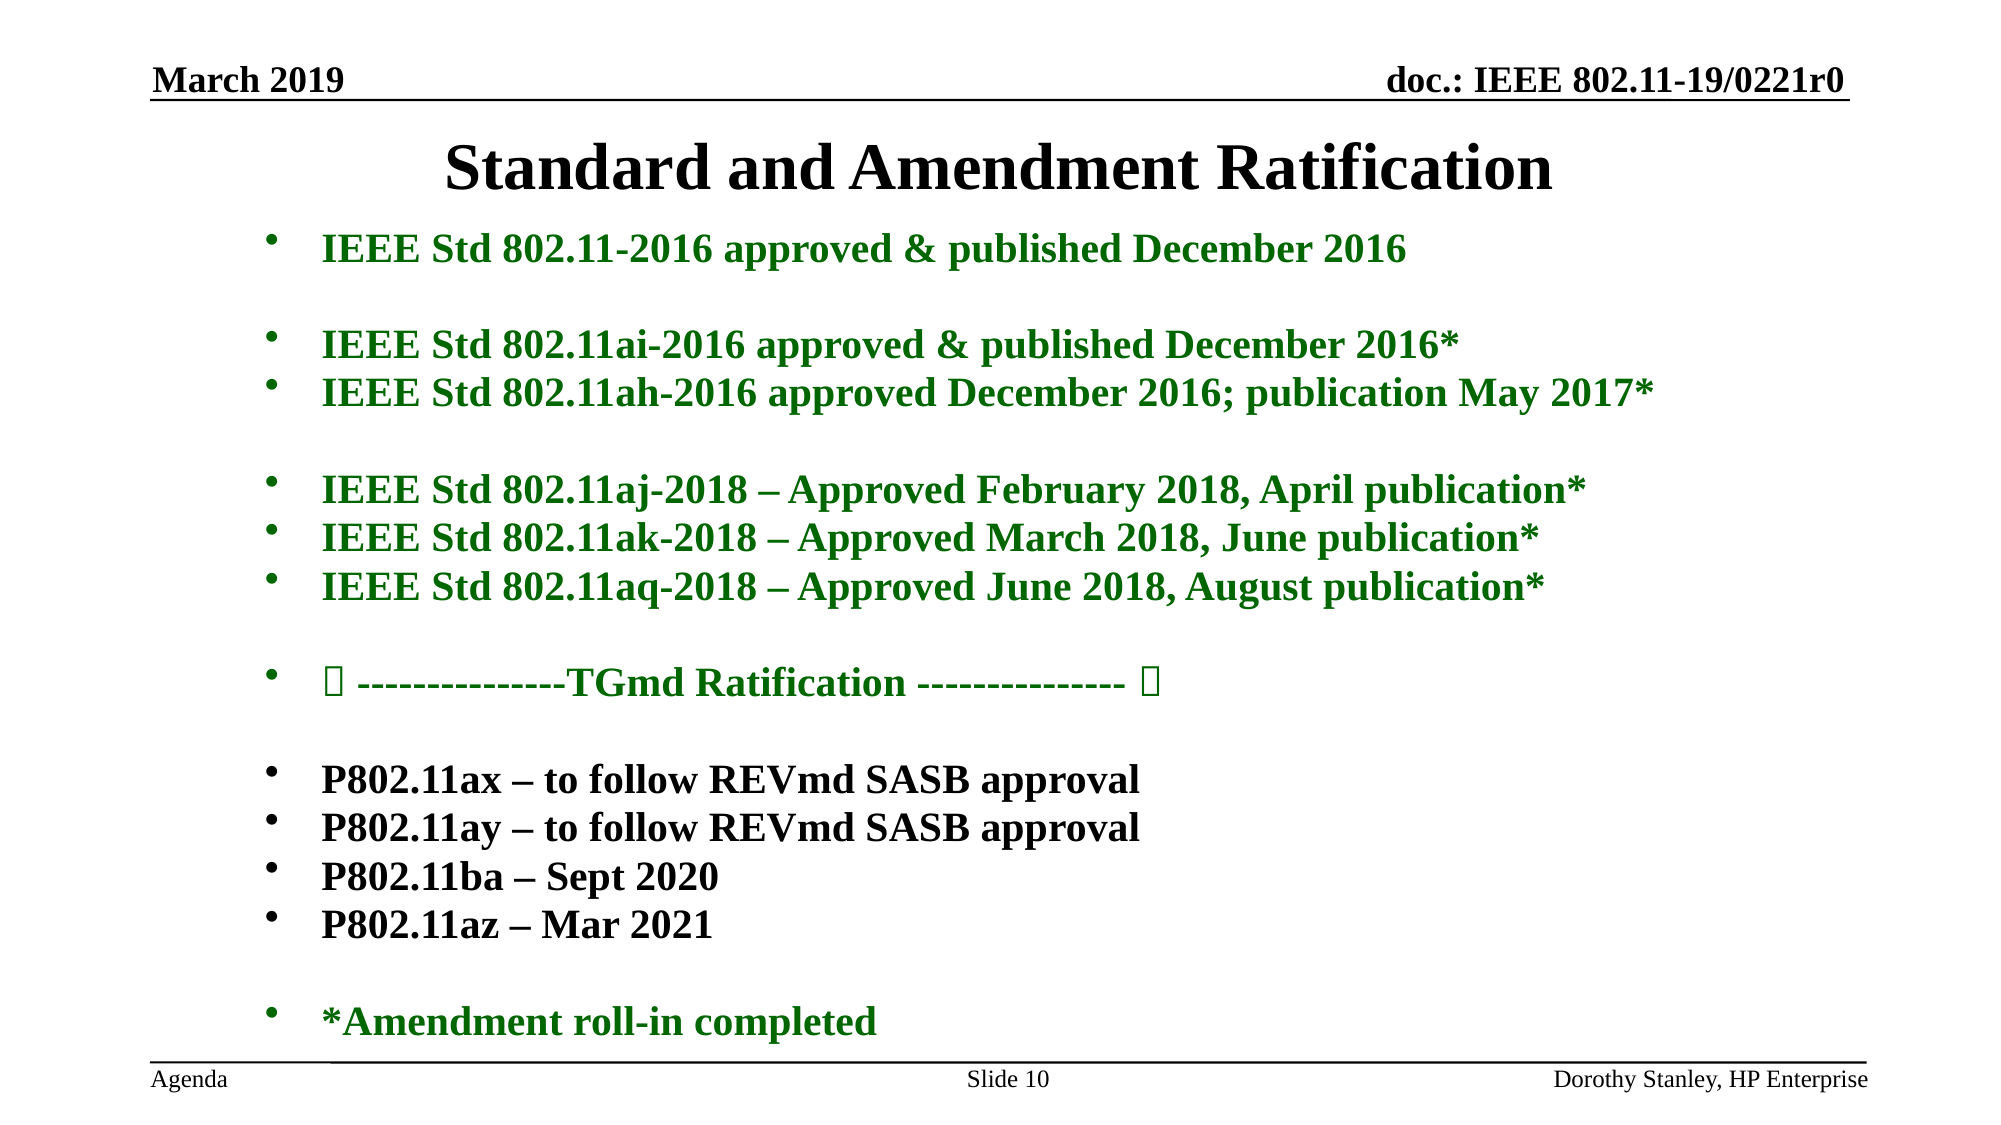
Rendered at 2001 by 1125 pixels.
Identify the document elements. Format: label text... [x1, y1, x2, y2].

list IEEE Std 802.11-2016 approved & published December 2016 IEEE Std 802.11ai-2016 approved & published December 2016* IEEE Std 802.11ah-2016 approved December 2016; publication May 2017* IEEE Std 802.11aj-2018 – Approved February 2018, April publication* IEEE Std 802.11ak-2018 – Approved March 2018, June publication* IEEE Std 802.11aq-2018 – Approved June 2018, August publication*  ---------------TGmd Ratification ---------------  P802.11ax – to follow REVmd SASB approval P802.11ay – to follow REVmd SASB approval P802.11ba – Sept 2020 P802.11az – Mar 2021 *Amendment roll-in completed [249, 222, 1800, 1078]
slide_number Slide 10 [966, 1078, 1051, 1093]
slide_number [152, 54, 567, 100]
footer Dorothy Stanley, HP Enterprise [1549, 1062, 1869, 1093]
title Standard and Amendment Ratification [362, 75, 1638, 222]
